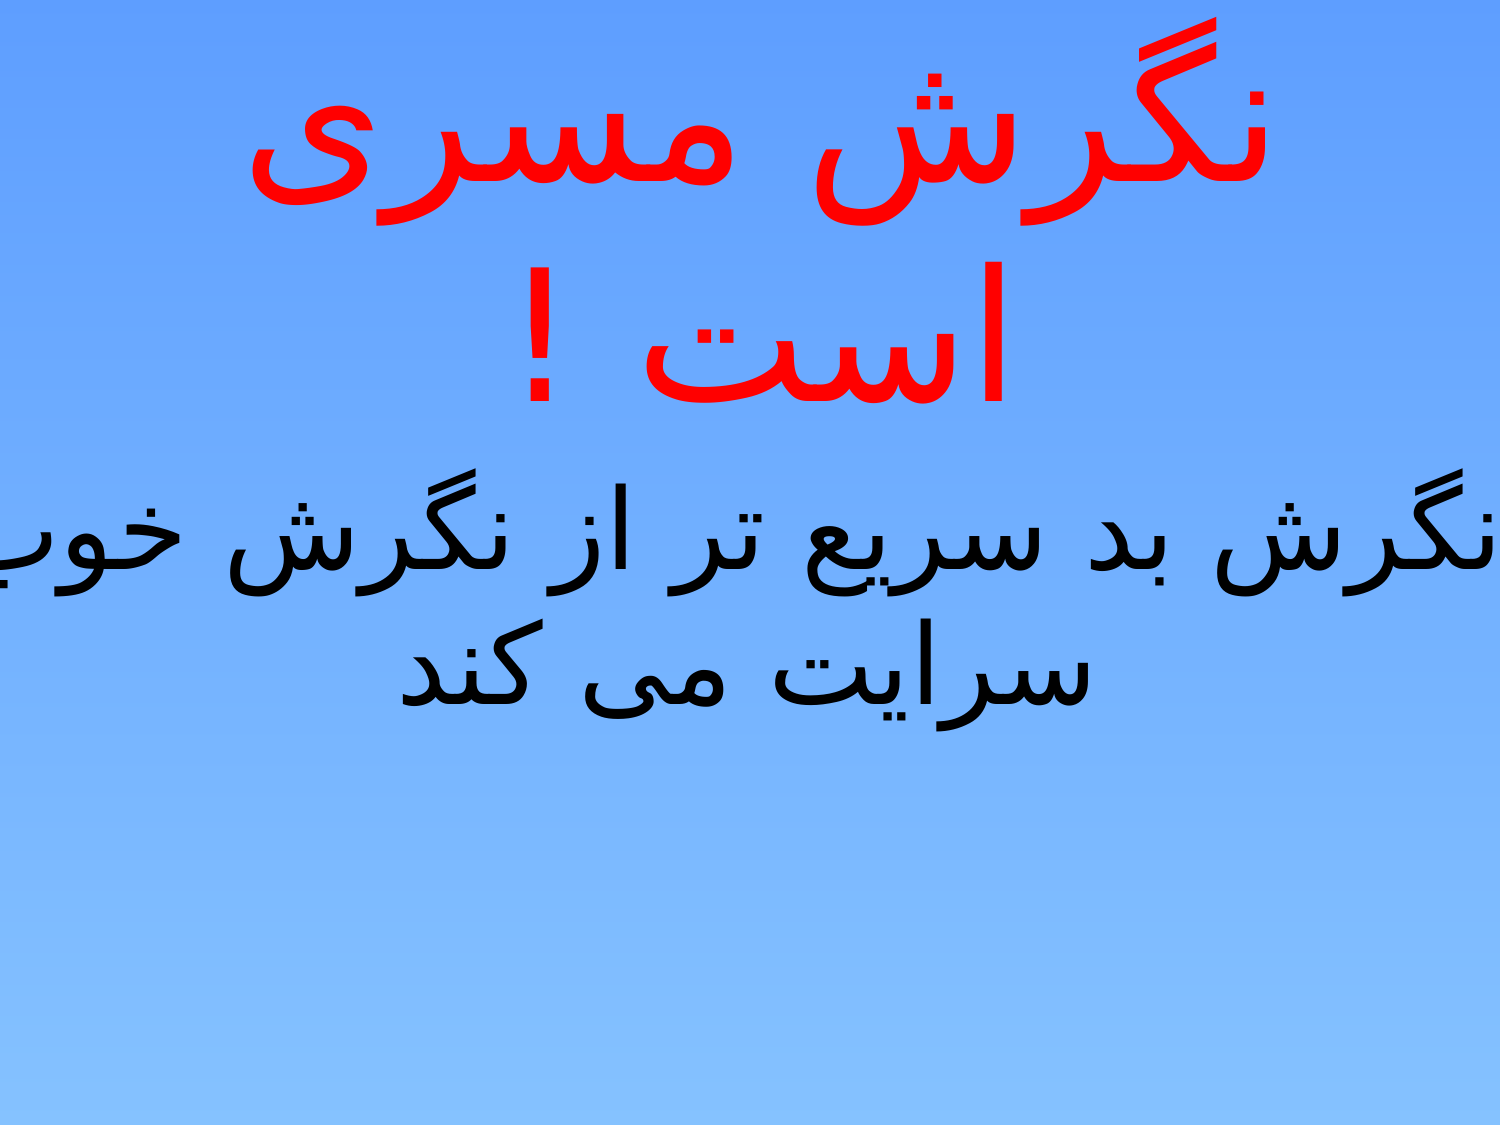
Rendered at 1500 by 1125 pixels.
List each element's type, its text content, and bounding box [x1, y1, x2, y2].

title نگرش مسری است ! [49, 149, 1475, 288]
text_box نگرش بد سریع تر از نگرش خوب سرایت می کند [0, 449, 1500, 735]
